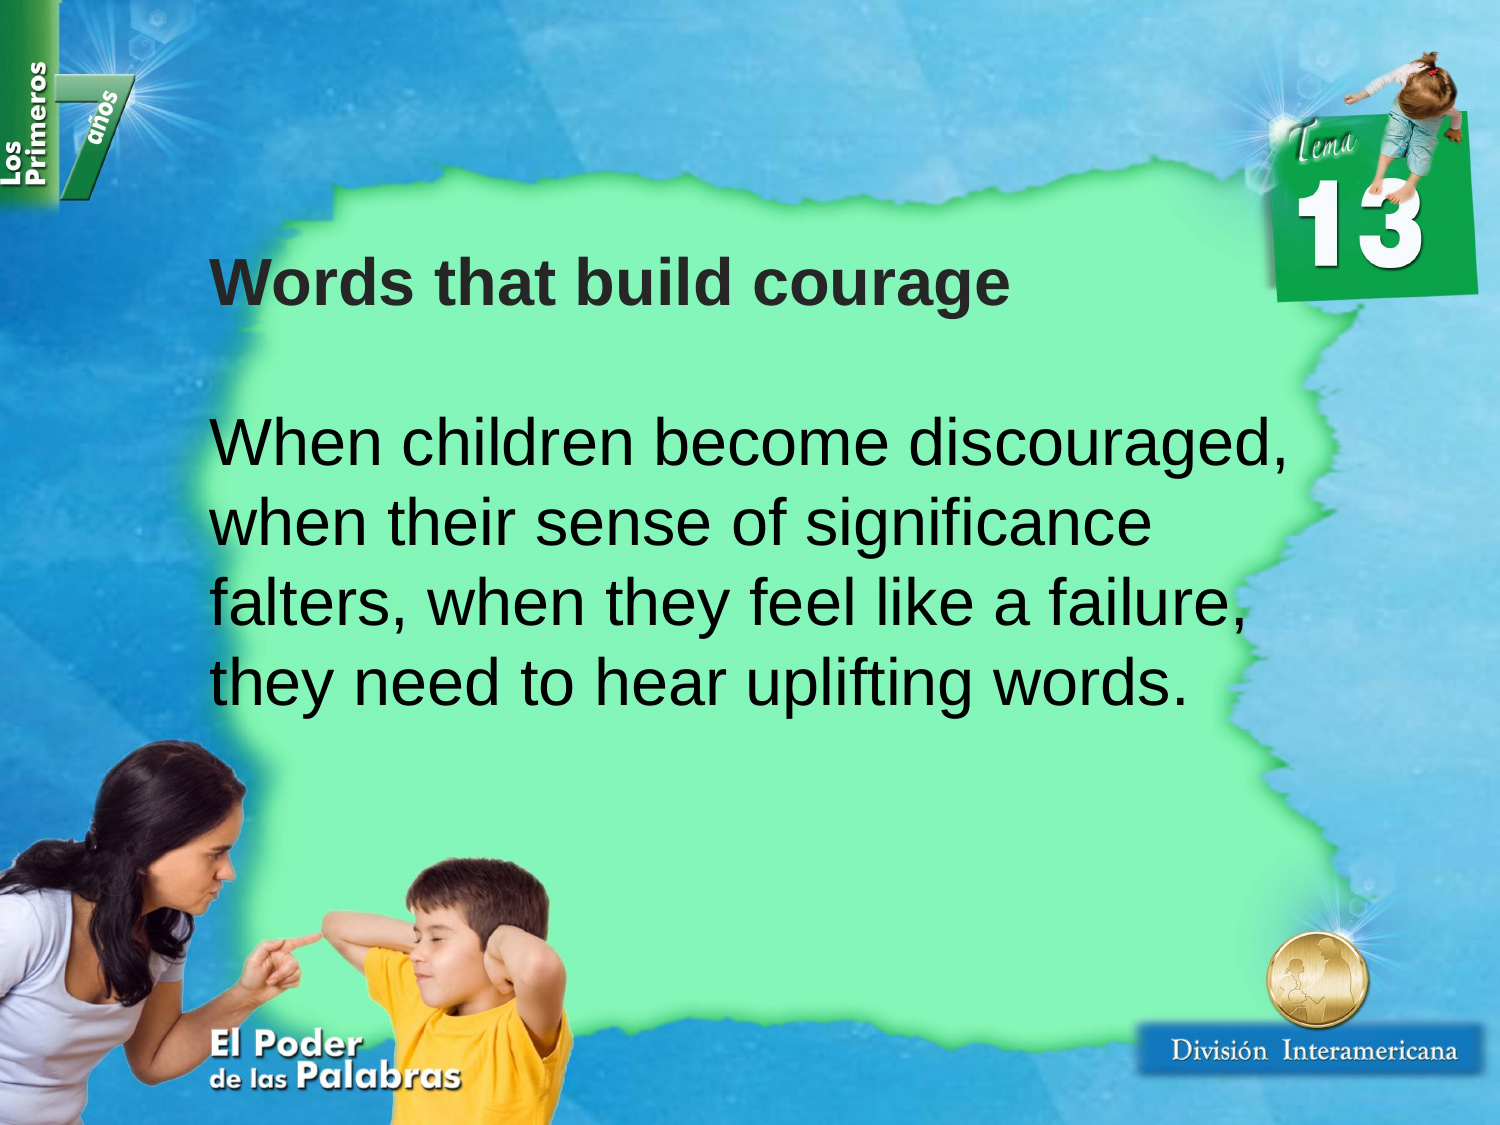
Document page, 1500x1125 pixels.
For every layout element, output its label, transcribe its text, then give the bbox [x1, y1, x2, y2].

picture [0, 0, 1500, 1125]
text_box Words that build courage When children become discouraged, when their sense of significance falters, when they feel like a failure, they need to hear uplifting words. [194, 231, 1376, 727]
